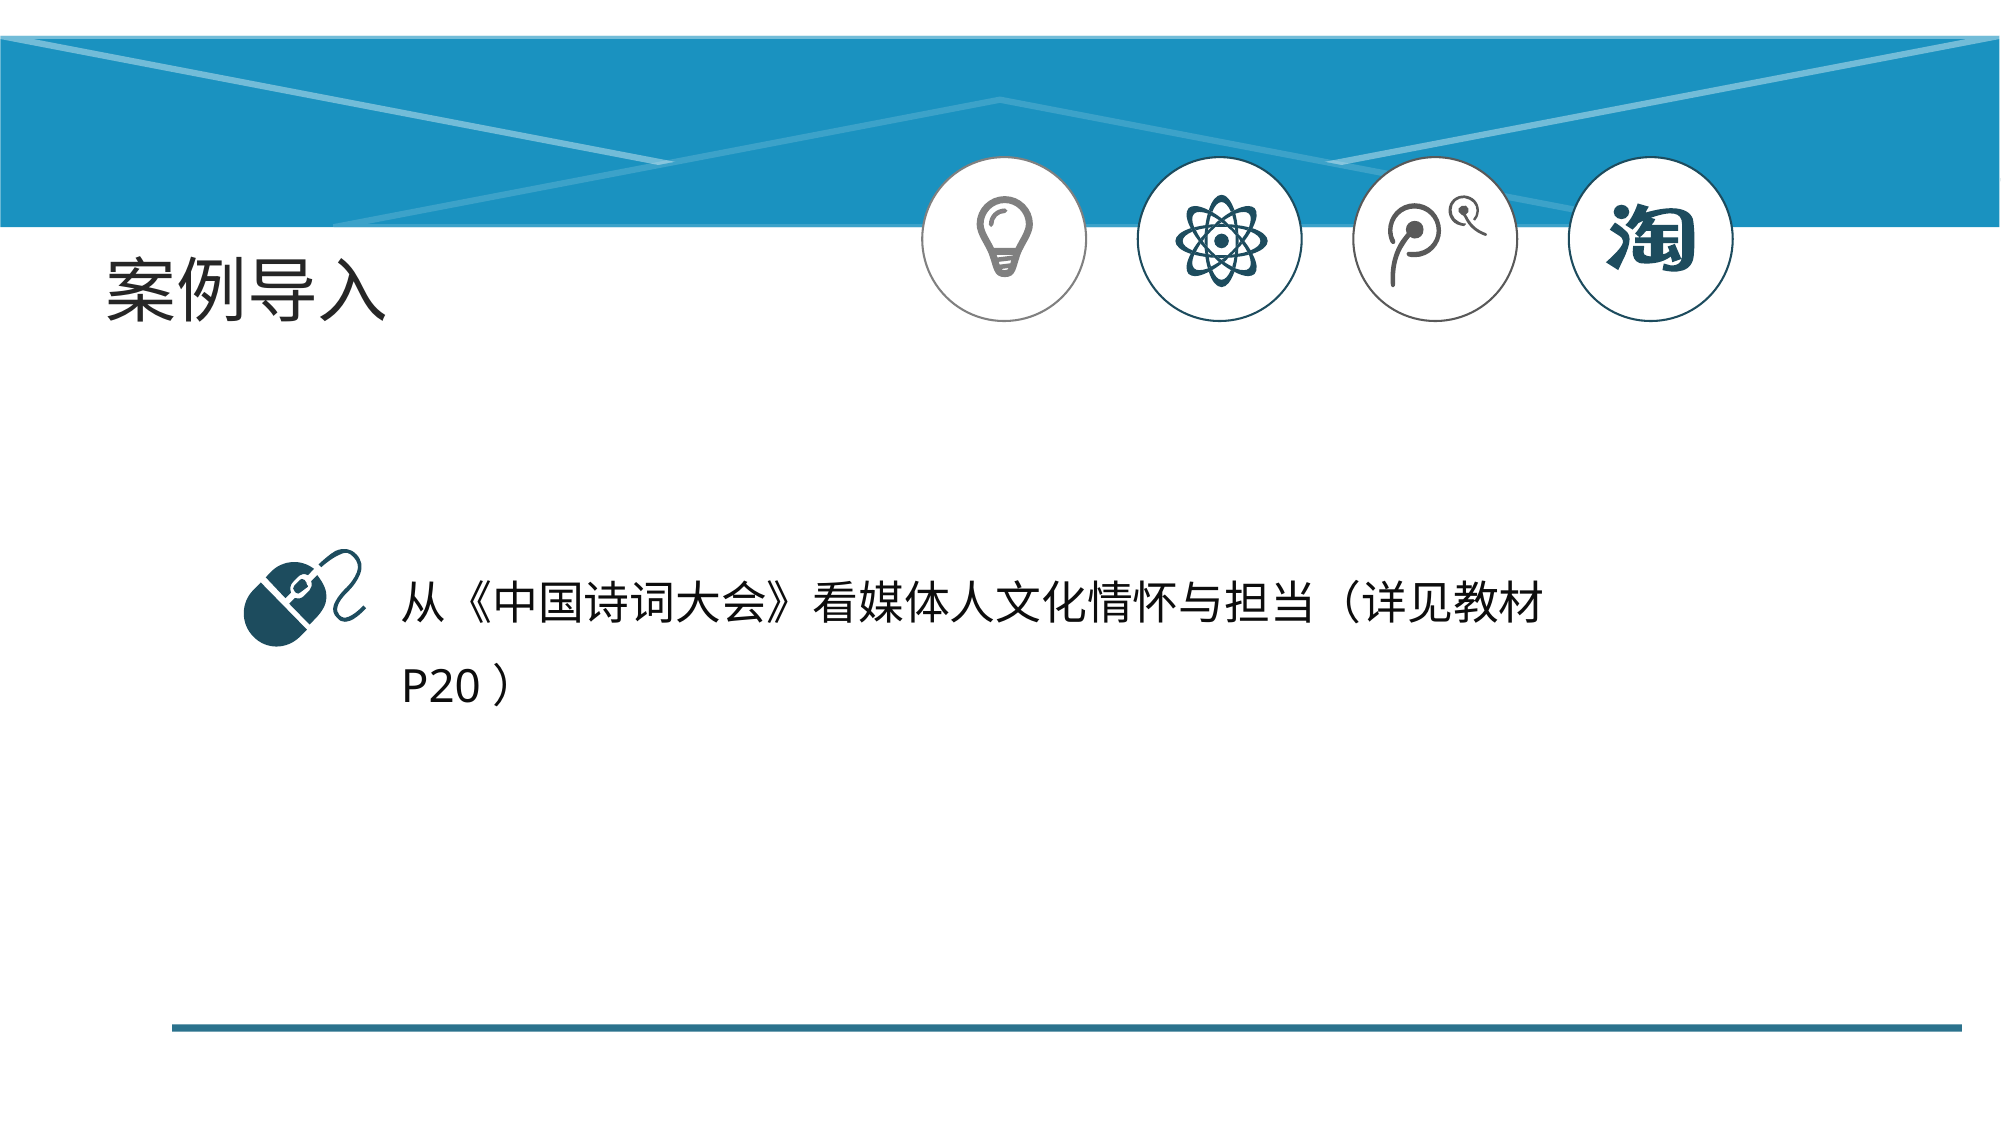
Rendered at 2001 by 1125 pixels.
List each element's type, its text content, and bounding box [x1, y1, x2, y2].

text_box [1605, 199, 1696, 279]
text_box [1175, 194, 1268, 288]
text_box [171, 1023, 1963, 1033]
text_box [240, 547, 367, 650]
text_box 案例导入 [90, 228, 1297, 355]
text_box [1352, 228, 1519, 323]
text_box [1297, 228, 1303, 270]
text_box 从《中国诗词大会》看媒体人文化情怀与担当（详见教材P20） [385, 538, 1648, 636]
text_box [922, 157, 1087, 321]
text_box [1567, 228, 1734, 323]
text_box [1388, 193, 1488, 288]
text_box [0, 35, 2000, 228]
